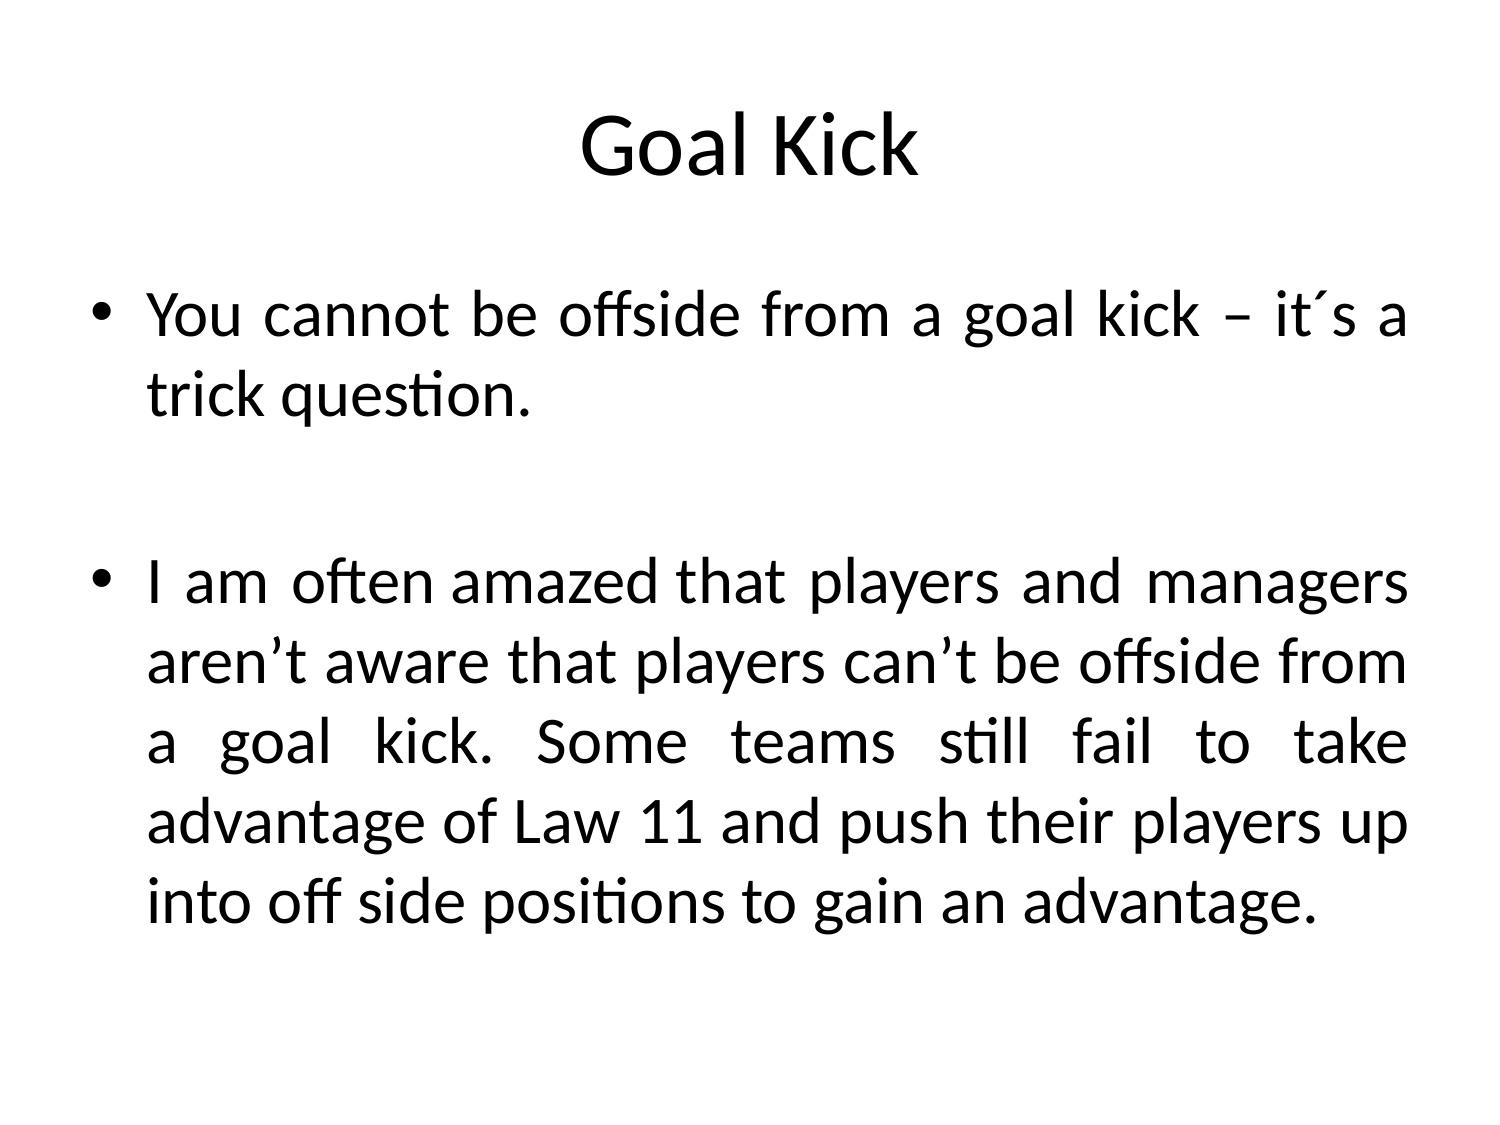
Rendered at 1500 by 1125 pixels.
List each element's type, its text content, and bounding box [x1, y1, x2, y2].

title Goal Kick [75, 45, 1425, 233]
list You cannot be offside from a goal kick – it´s a trick question. I am often amazed that players and managers aren’t aware that players can’t be offside from a goal kick. Some teams still fail to take advantage of Law 11 and push their players up into off side positions to gain an advantage. [75, 262, 1425, 1005]
